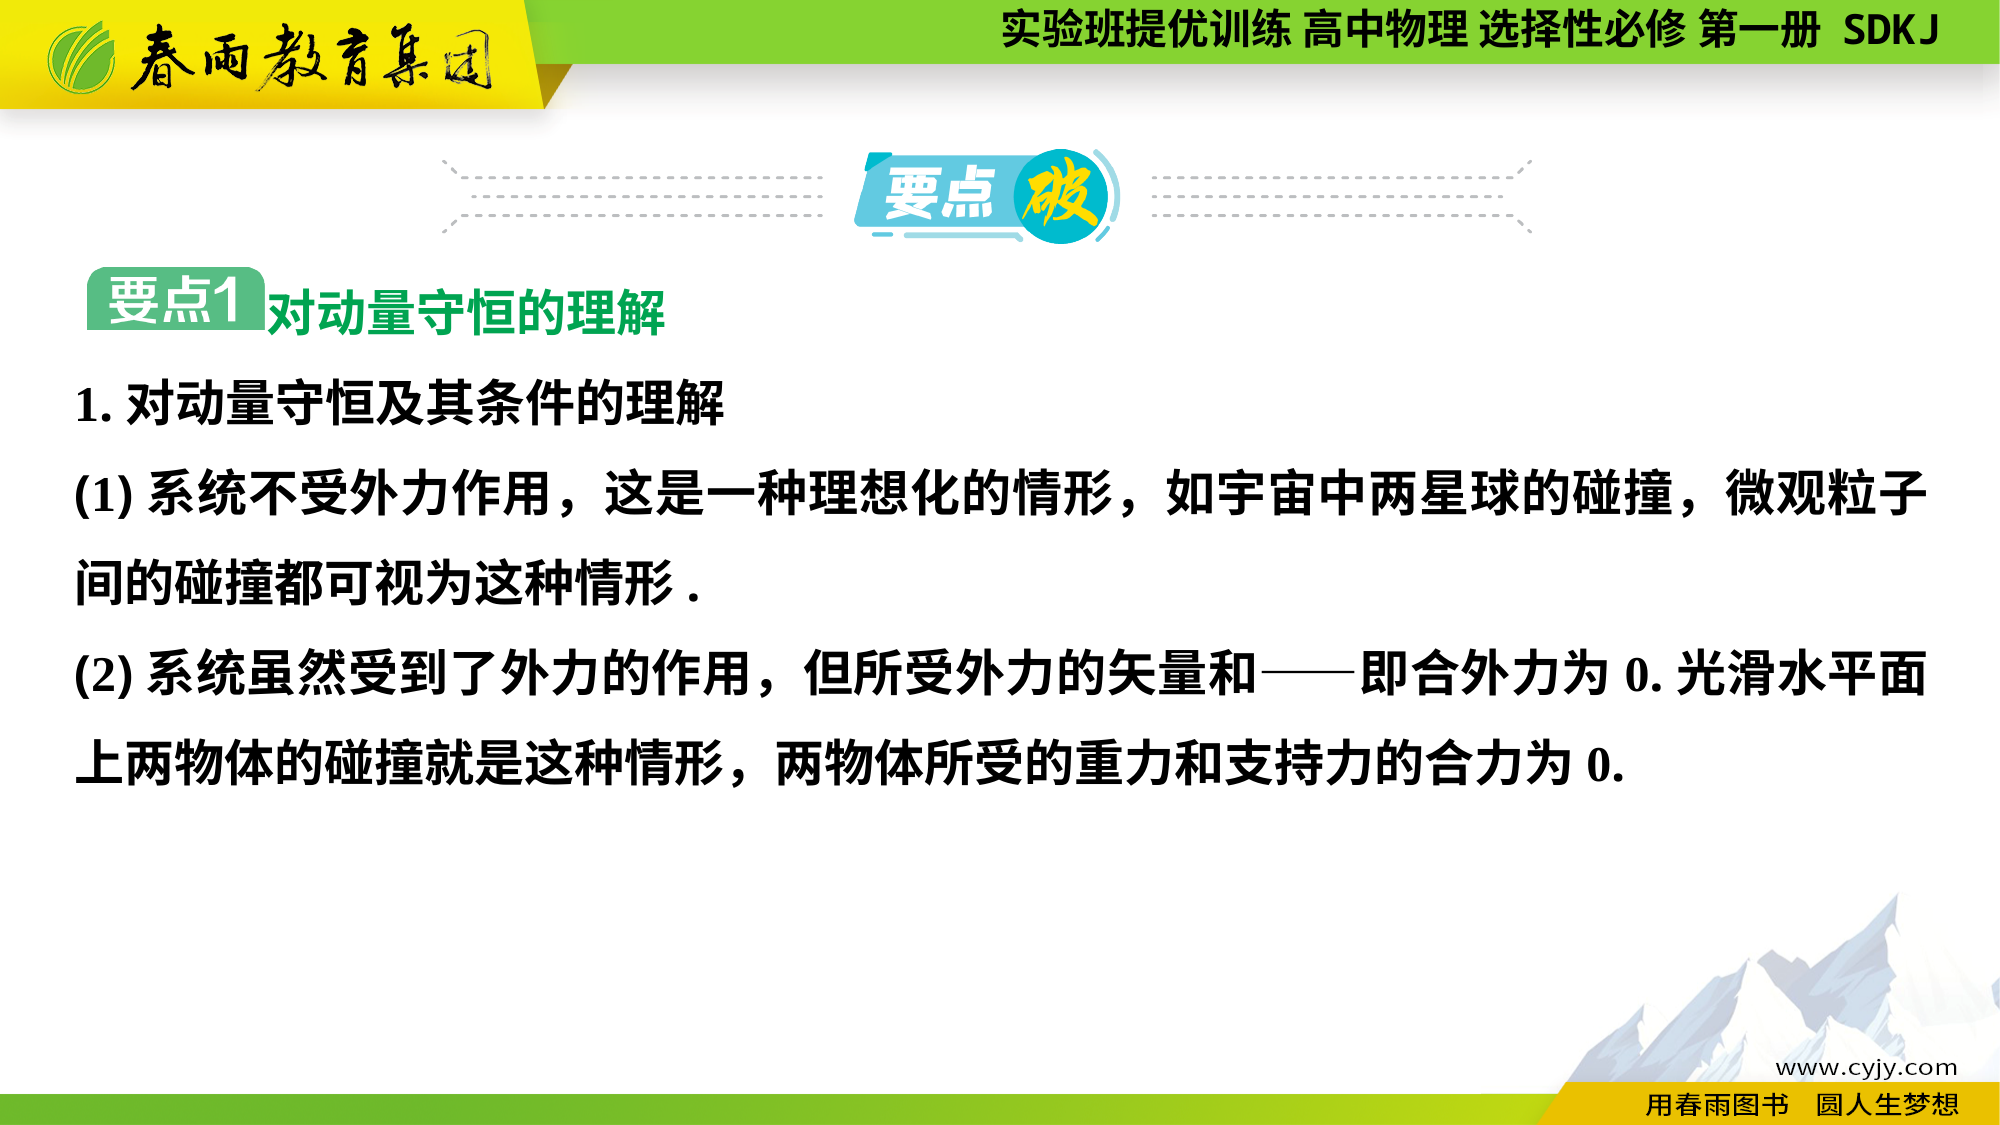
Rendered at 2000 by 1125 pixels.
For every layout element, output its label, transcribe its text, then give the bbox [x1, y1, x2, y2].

list 对动量守恒的理解 1.对动量守恒及其条件的理解 (1)系统不受外力作用，这是一种理想化的情形，如宇宙中两星球的碰撞，微观粒子间的碰撞都可视为这种情形. (2)系统虽然受到了外力的作用，但所受外力的矢量和——即合外力为0.光滑水平面上两物体的碰撞就是这种情形，两物体所受的重力和支持力的合力为0. [59, 243, 1944, 793]
picture [0, 0, 2000, 1125]
